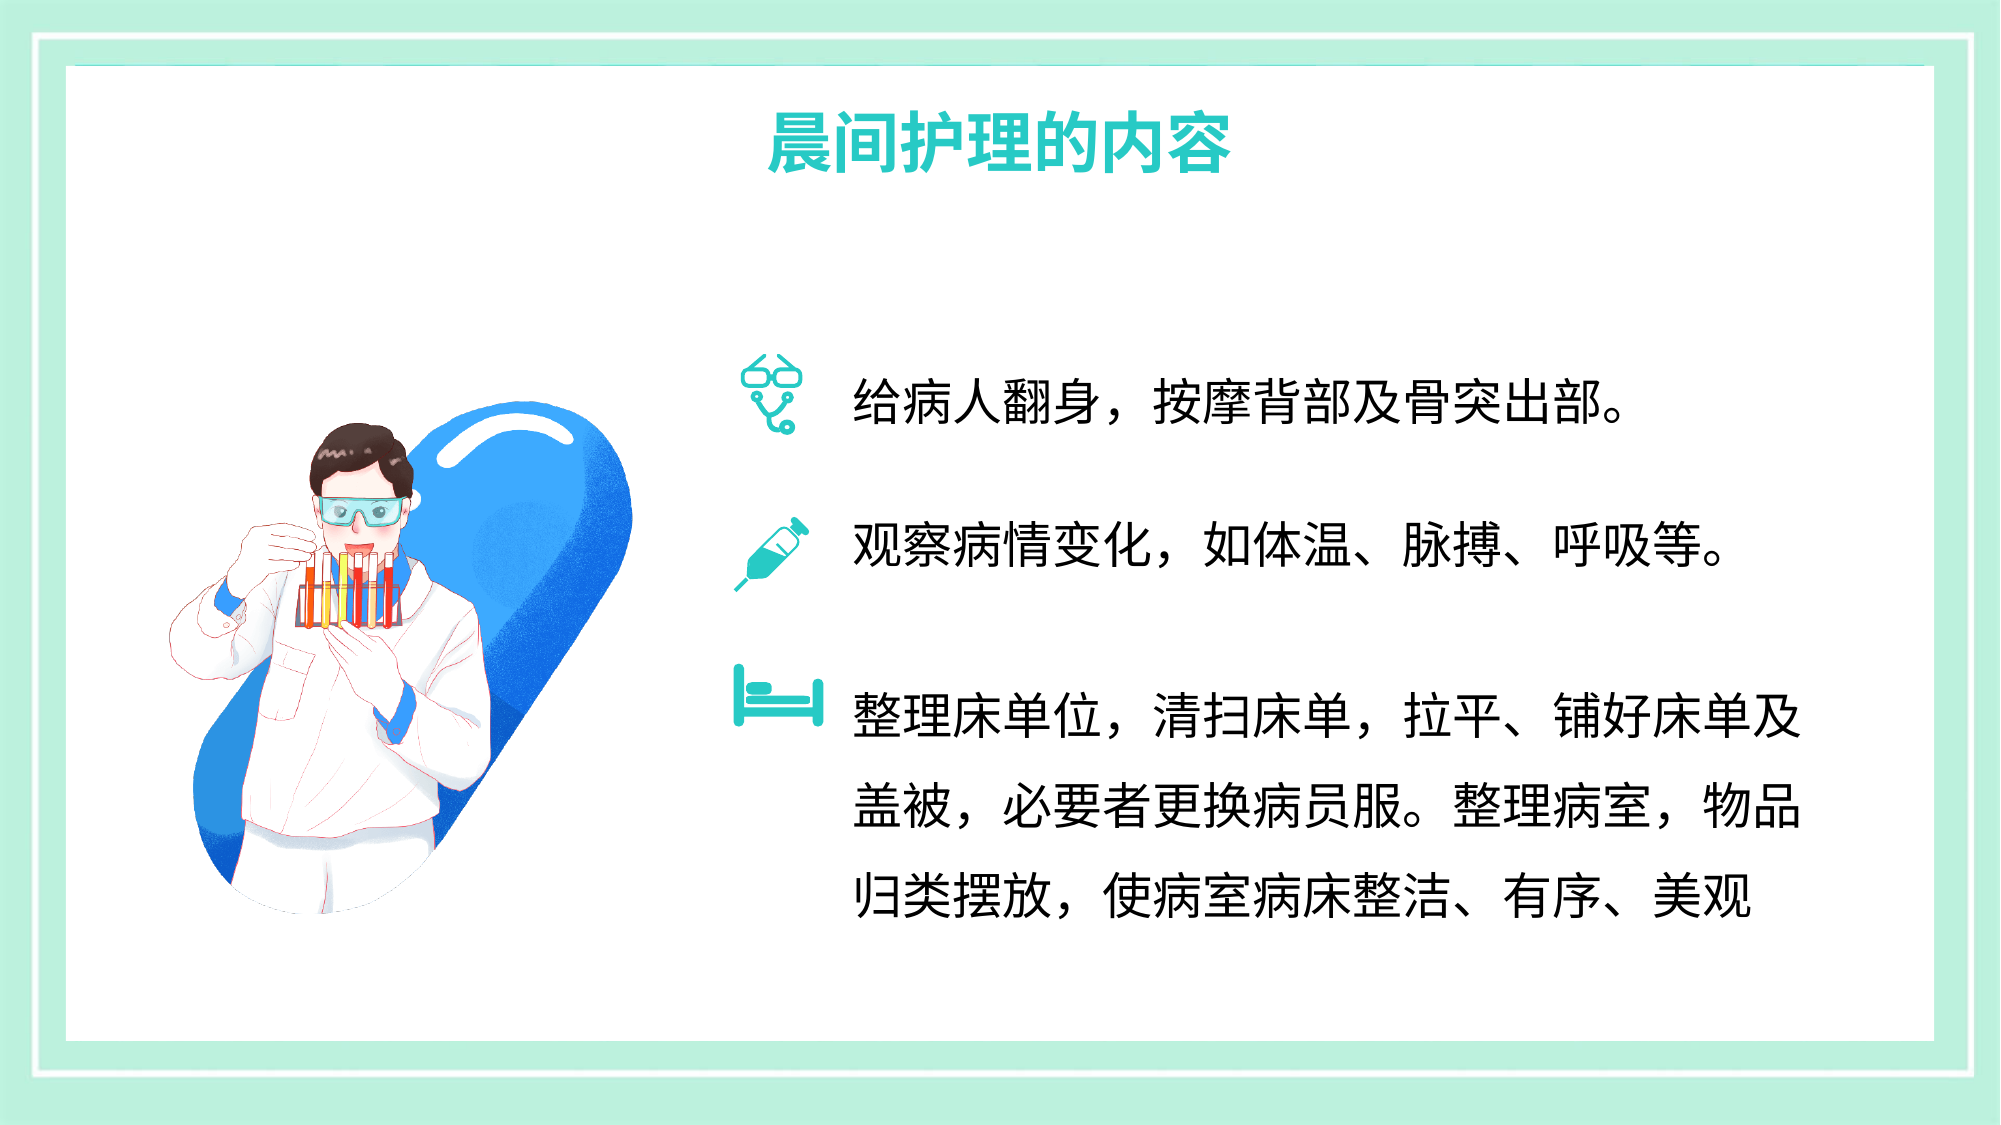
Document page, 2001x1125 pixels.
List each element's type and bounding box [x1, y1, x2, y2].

text_box [733, 516, 810, 593]
text_box [733, 663, 824, 727]
text_box [0, 0, 2000, 1125]
text_box [741, 354, 802, 434]
picture [54, 335, 677, 959]
